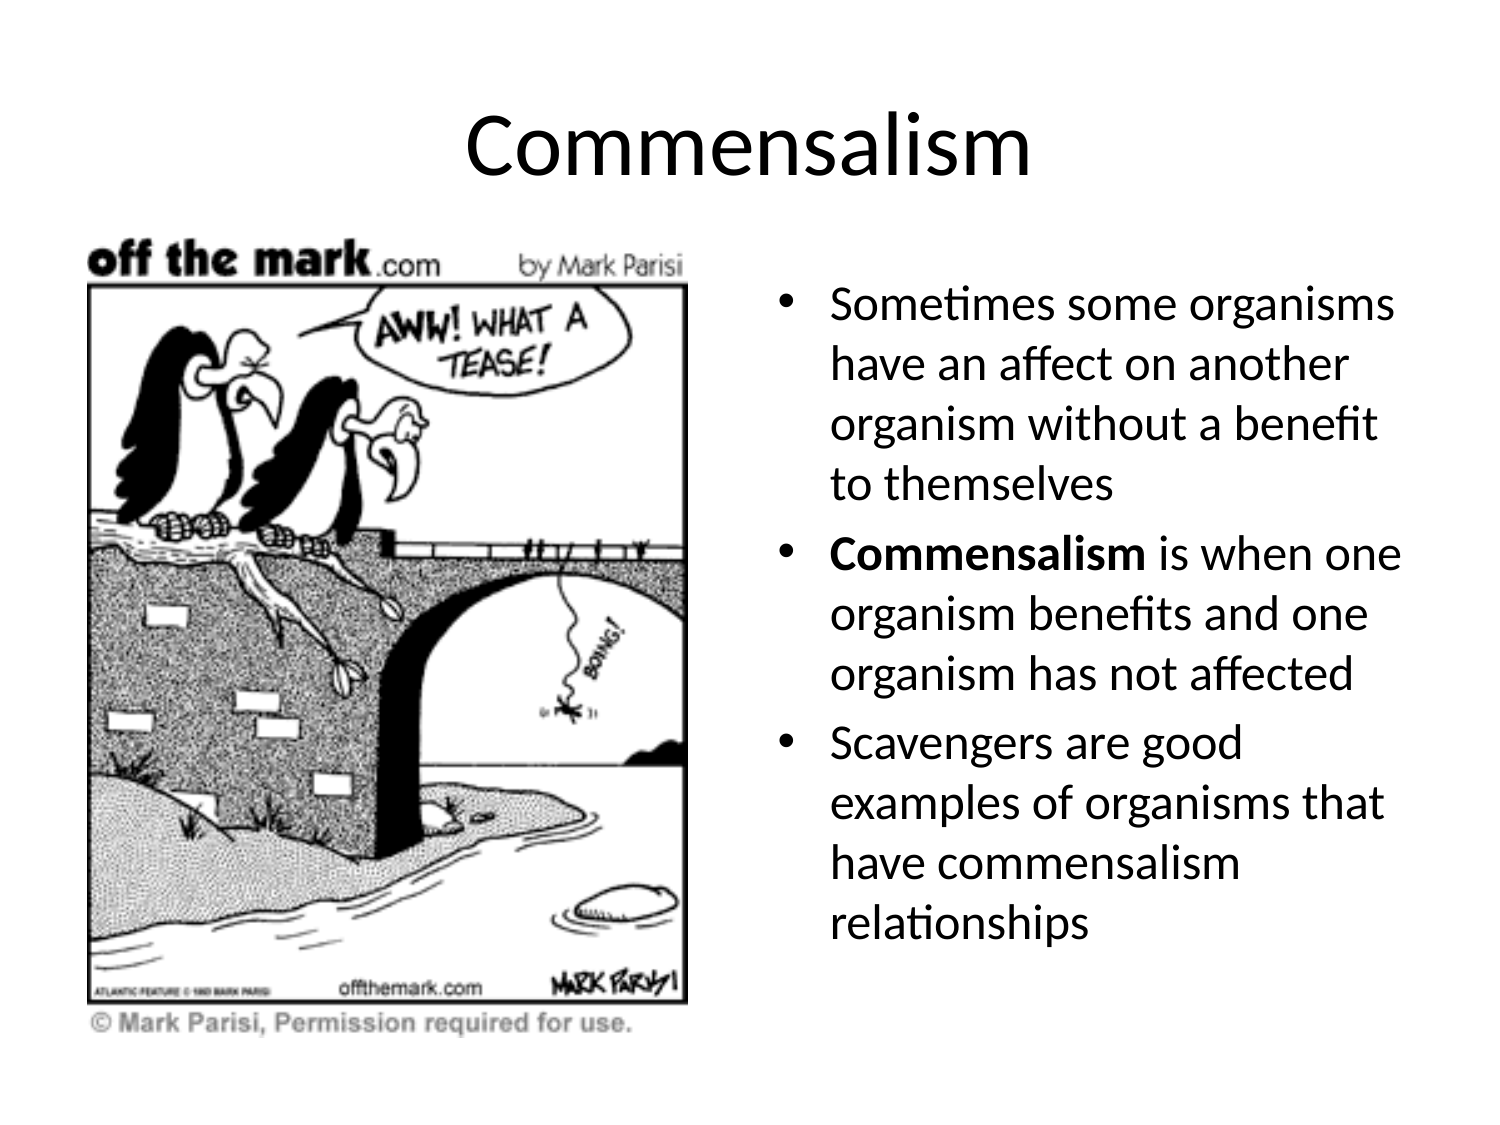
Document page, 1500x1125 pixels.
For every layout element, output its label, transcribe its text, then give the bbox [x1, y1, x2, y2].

picture [87, 237, 688, 1038]
title Commensalism [75, 45, 1425, 233]
list Sometimes some organisms have an affect on another organism without a benefit to themselves Commensalism is when one organism benefits and one organism has not affected Scavengers are good examples of organisms that have commensalism relationships [762, 262, 1425, 1005]
